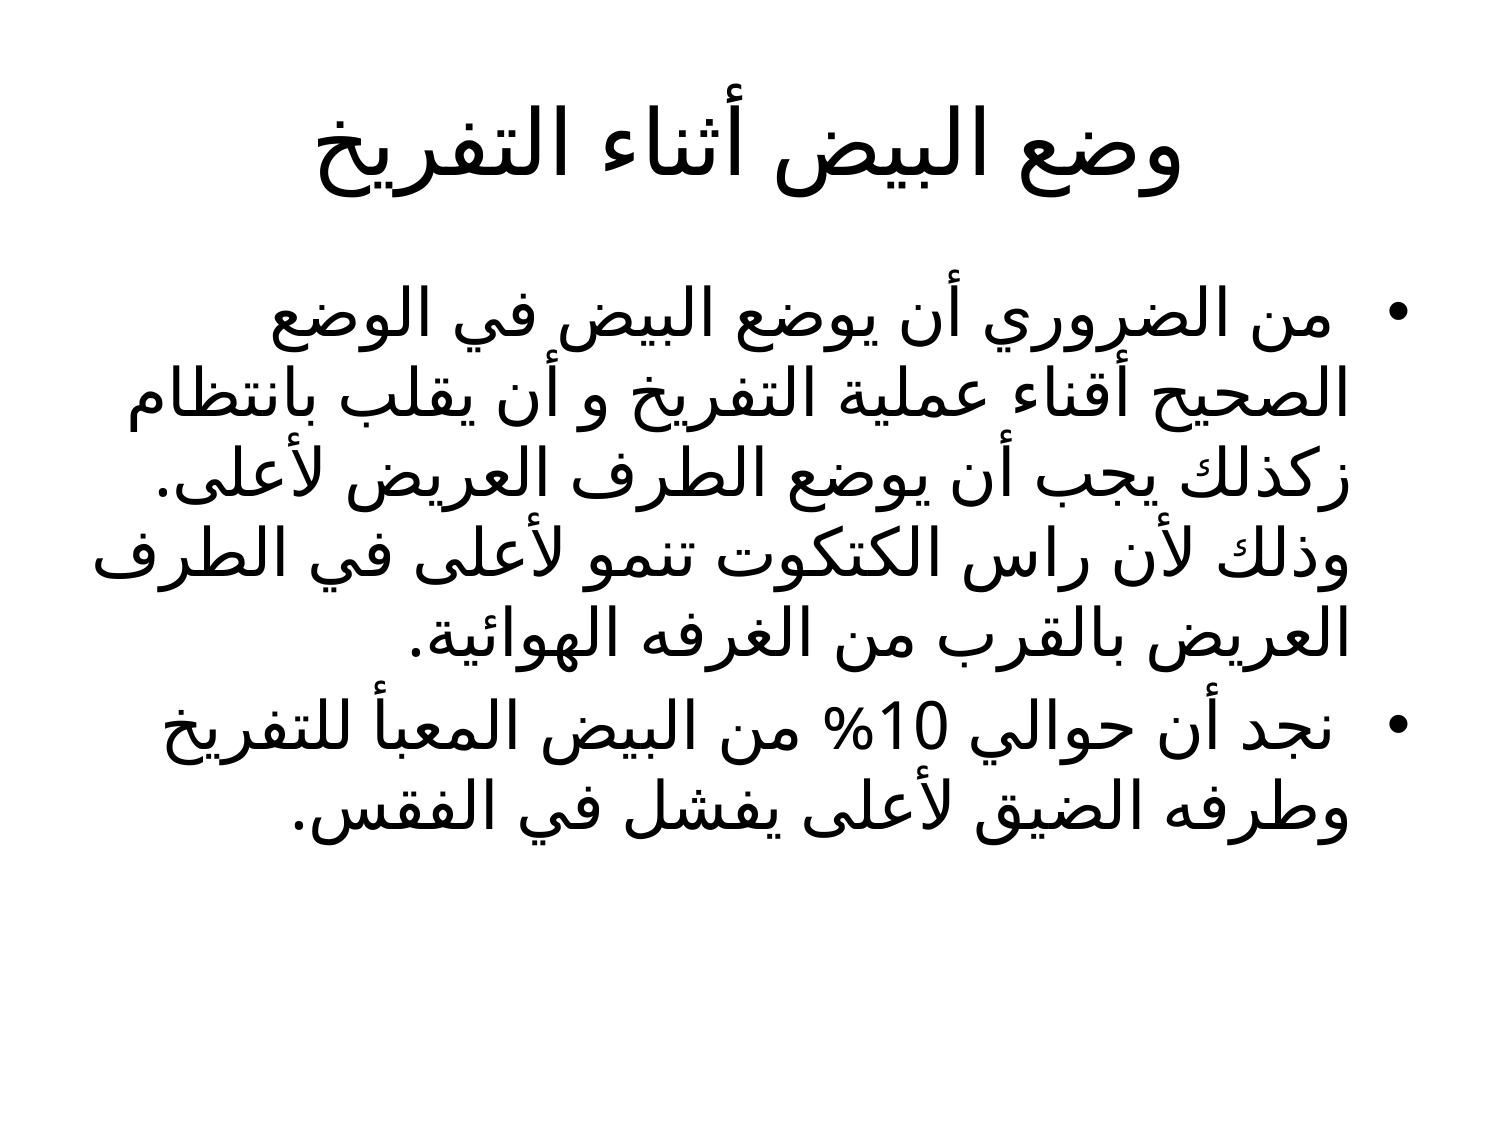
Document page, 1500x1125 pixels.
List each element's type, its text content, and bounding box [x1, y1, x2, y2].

title وضع البيض أثناء التفريخ [75, 45, 1425, 233]
list من الضروري أن يوضع البيض في الوضع الصحيح أقناء عملية التفريخ و أن يقلب بانتظام زكذلك يجب أن يوضع الطرف العريض لأعلى. وذلك لأن راس الكتكوت تنمو لأعلى في الطرف العريض بالقرب من الغرفه الهوائية. نجد أن حوالي 10% من البيض المعبأ للتفريخ وطرفه الضيق لأعلى يفشل في الفقس. [75, 262, 1425, 1005]
